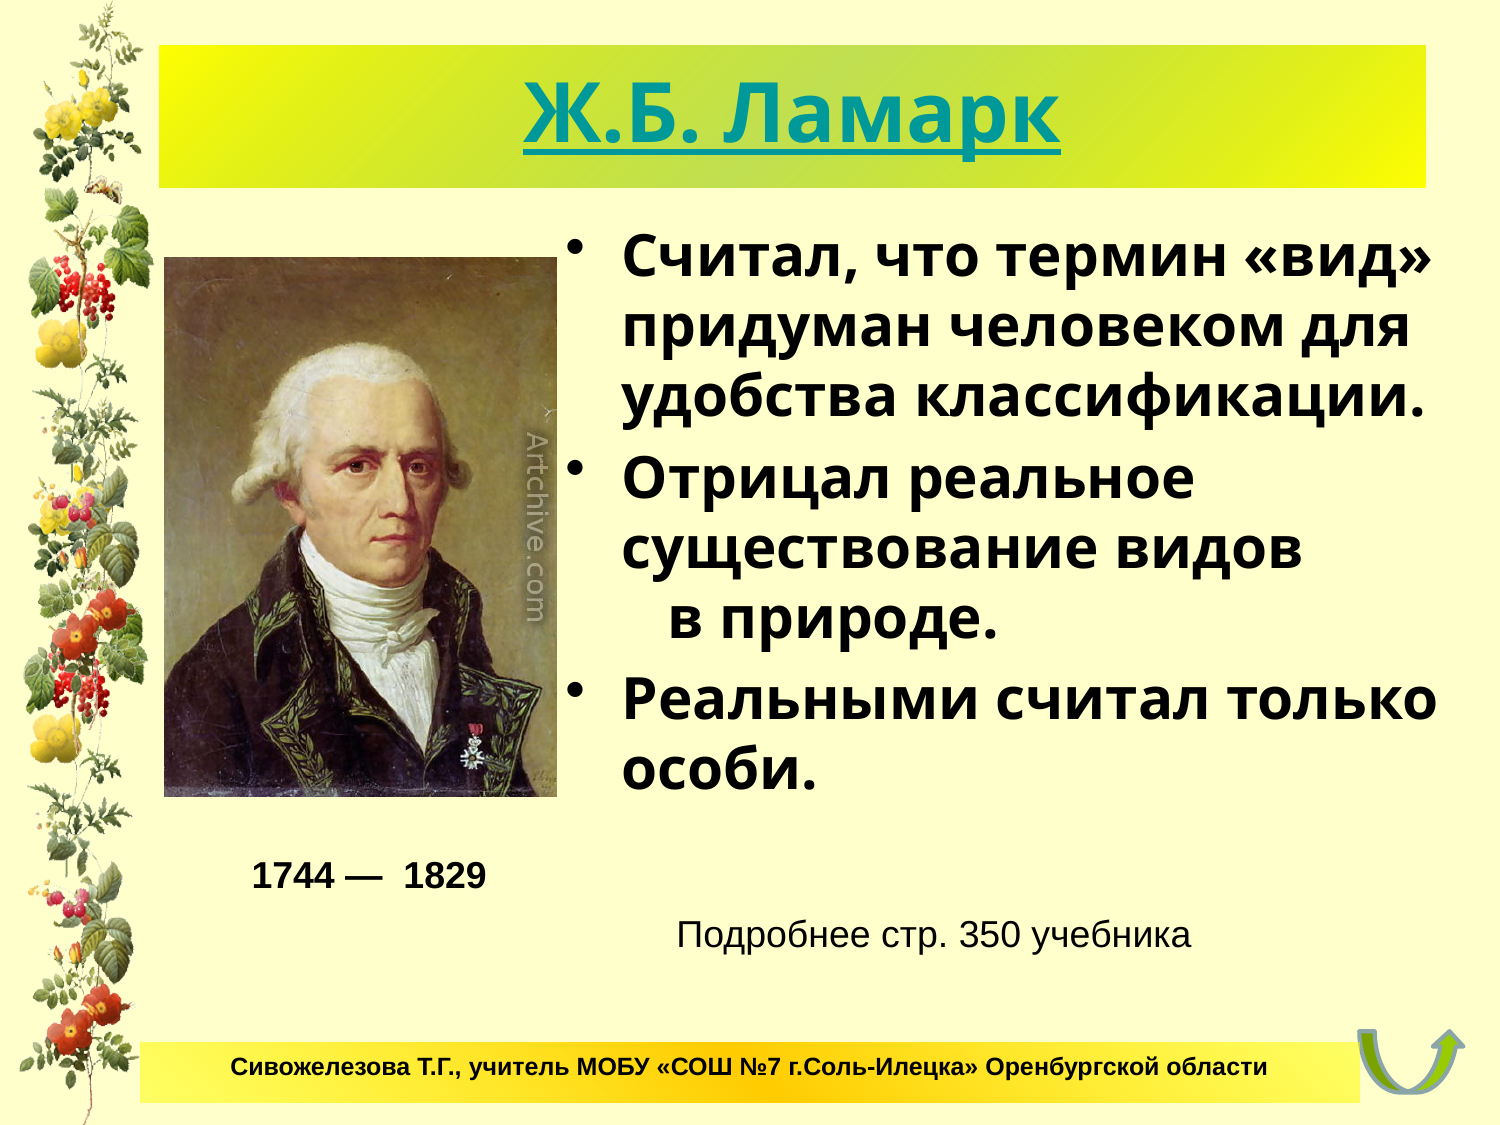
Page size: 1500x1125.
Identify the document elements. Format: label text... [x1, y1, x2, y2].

footer Сивожелезова Т.Г., учитель МОБУ «СОШ №7 г.Соль-Илецка» Оренбургской области [140, 1042, 1360, 1103]
text_box Подробнее стр. 350 учебника [661, 902, 1319, 963]
title Ж.Б. Ламарк [159, 44, 1426, 188]
picture [0, 0, 557, 1125]
text_box [1357, 1029, 1466, 1095]
text_box Считал, что термин «вид» придуман человеком для удобства классификации. Отрицал реальное существование видов в природе. Реальными считал только особи. [550, 210, 1454, 930]
text_box 1744 — 1829 [187, 843, 551, 904]
